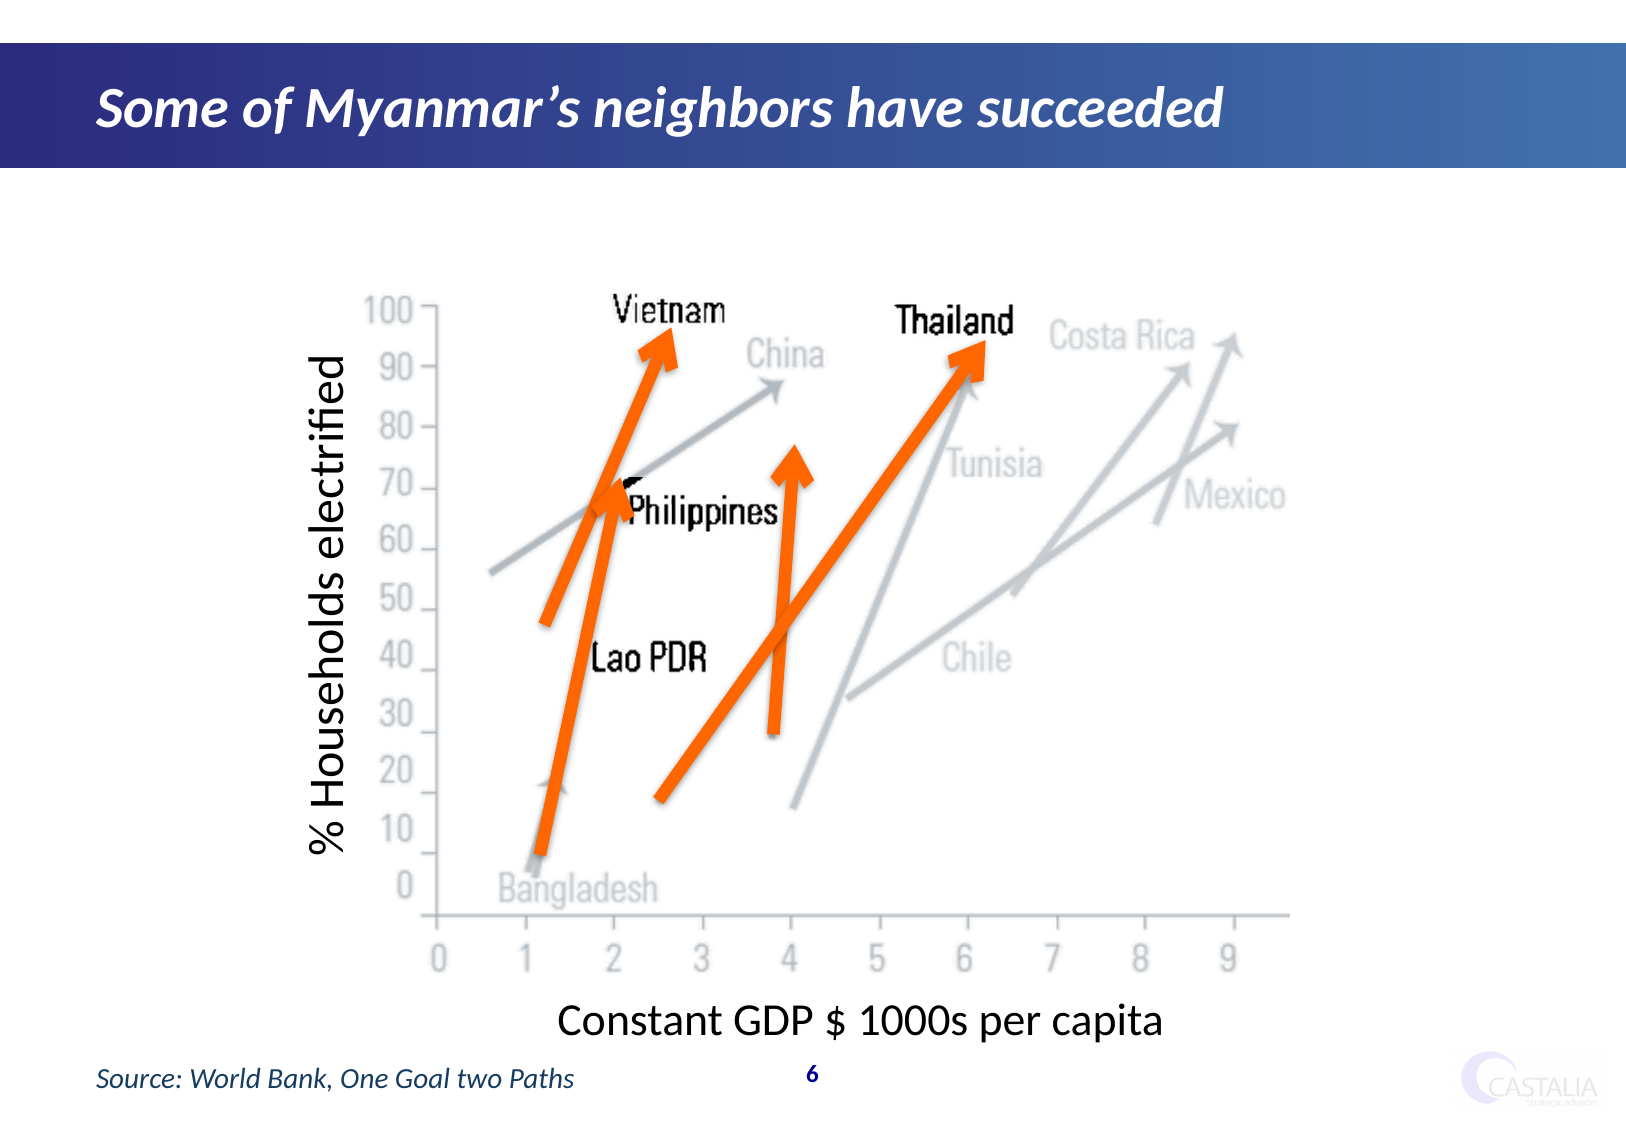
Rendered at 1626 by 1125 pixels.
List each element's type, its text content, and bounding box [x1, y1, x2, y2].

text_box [543, 327, 672, 626]
text_box % Households electrified [285, 267, 357, 872]
text_box Constant GDP $ 1000s per capita [542, 994, 1185, 1069]
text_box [539, 477, 621, 856]
text_box Source: World Bank, One Goal two Paths [81, 1052, 626, 1102]
list Some of Myanmar’s neighbors have succeeded [81, 62, 1544, 157]
slide_number 6 [622, 1069, 1003, 1103]
picture [362, 254, 1291, 986]
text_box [658, 339, 986, 801]
